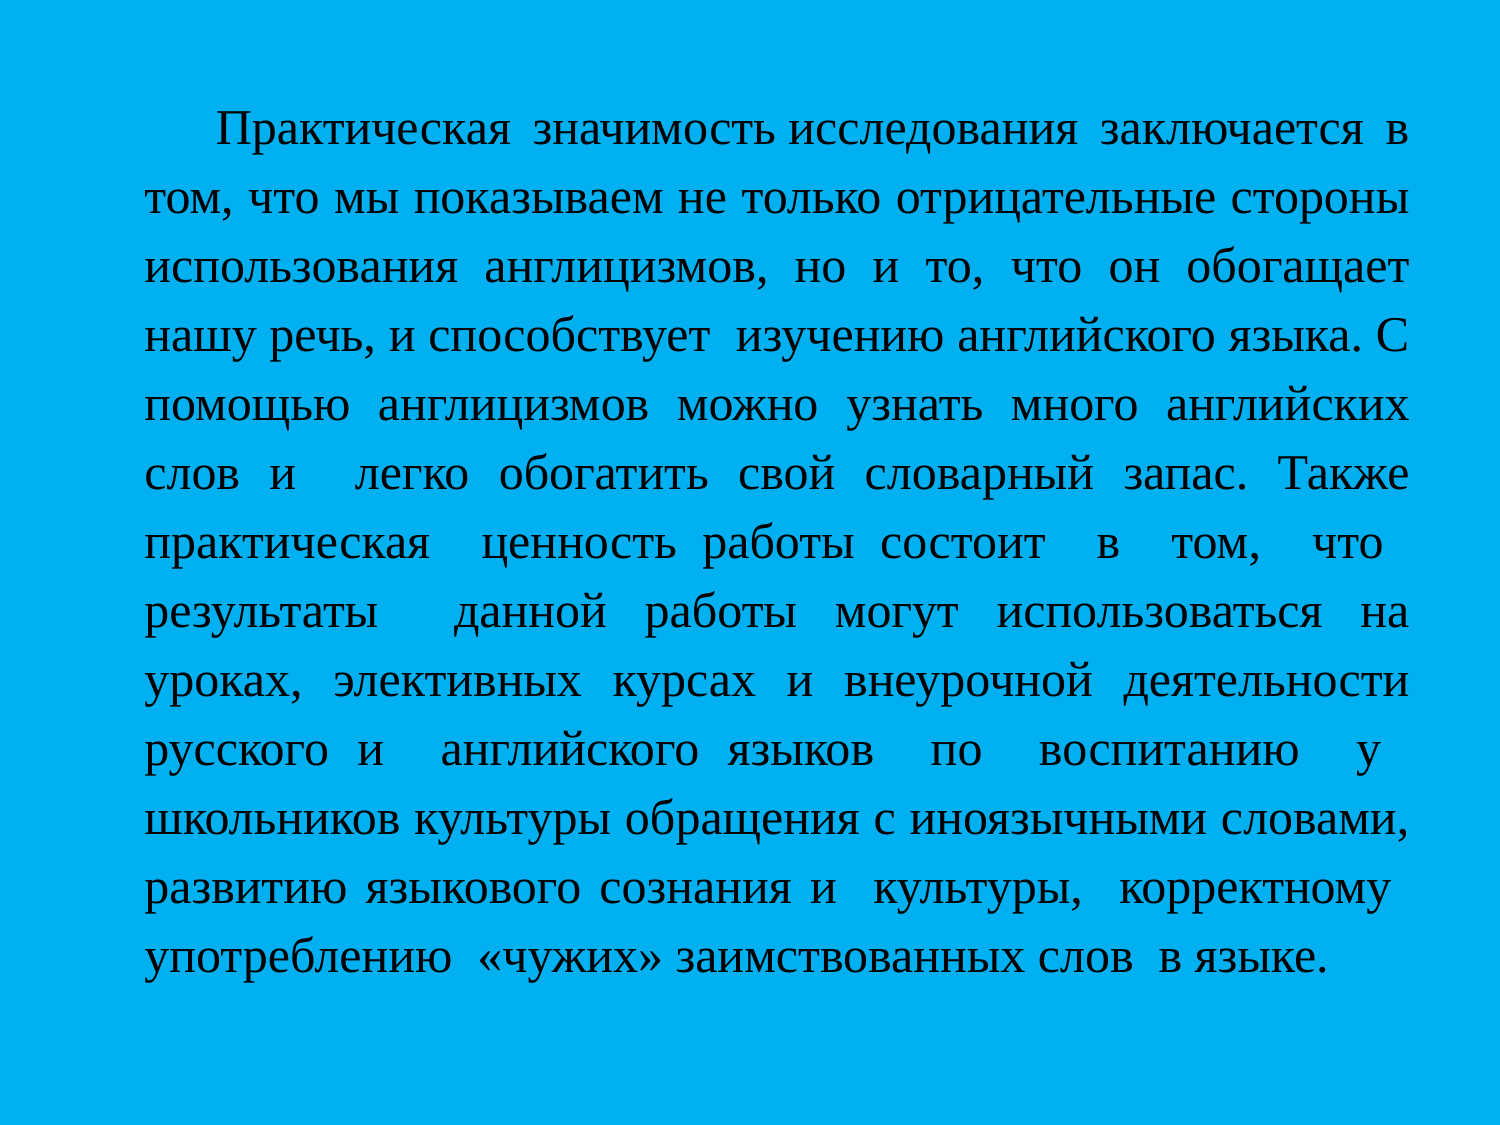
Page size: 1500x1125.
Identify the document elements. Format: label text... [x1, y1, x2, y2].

list Практическая значимость исследования заключается в том, что мы показываем не только отрицательные стороны использования англицизмов, но и то, что он обогащает нашу речь, и способствует изучению английского языка. С помощью англицизмов можно узнать много английских слов и легко обогатить свой словарный запас. Также практическая ценность работы состоит в том, что результаты данной работы могут использоваться на уроках, элективных курсах и внеурочной деятельности русского и английского языков по воспитанию у школьников культуры обращения с иноязычными словами, развитию языкового сознания и культуры, корректному употреблению «чужих» заимствованных слов в языке. [75, 78, 1425, 1005]
